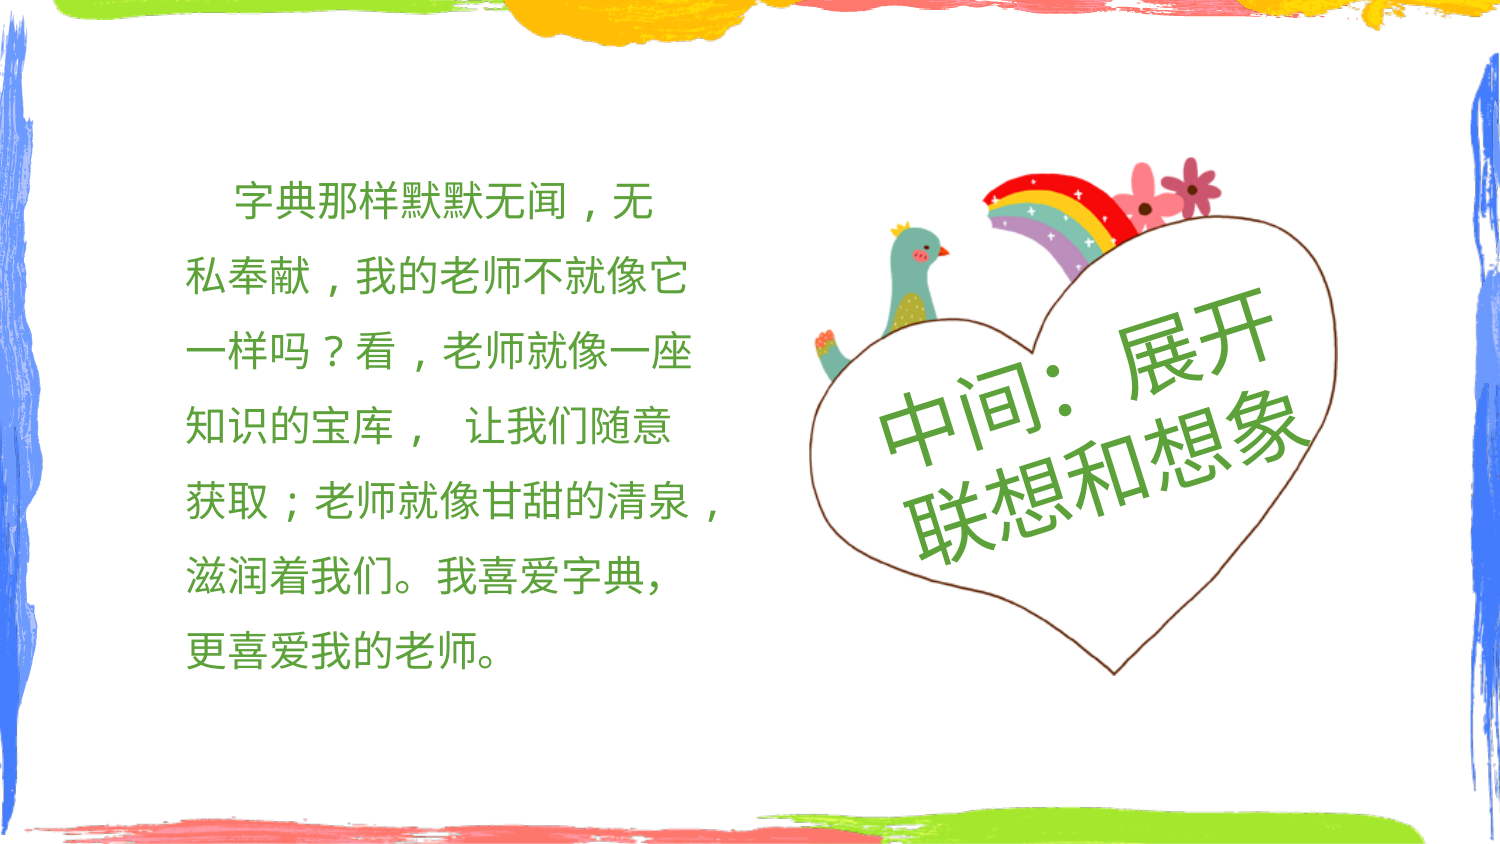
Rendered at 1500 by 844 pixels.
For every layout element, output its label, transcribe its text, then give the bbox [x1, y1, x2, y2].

picture [1471, 84, 1500, 382]
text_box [808, 157, 1356, 676]
text_box 字典那样默默无闻,无私奉献,我的老师不就像它一样吗?看,老师就像一座知识的宝库, 让我们随意获取;老师就像甘甜的清泉,滋润着我们。我喜爱字典，更喜爱我的老师。 [170, 141, 708, 682]
picture [757, 807, 1436, 843]
picture [25, 817, 910, 843]
picture [45, 0, 1500, 47]
picture [1471, 53, 1498, 83]
picture [0, 4, 43, 835]
picture [1471, 383, 1500, 840]
